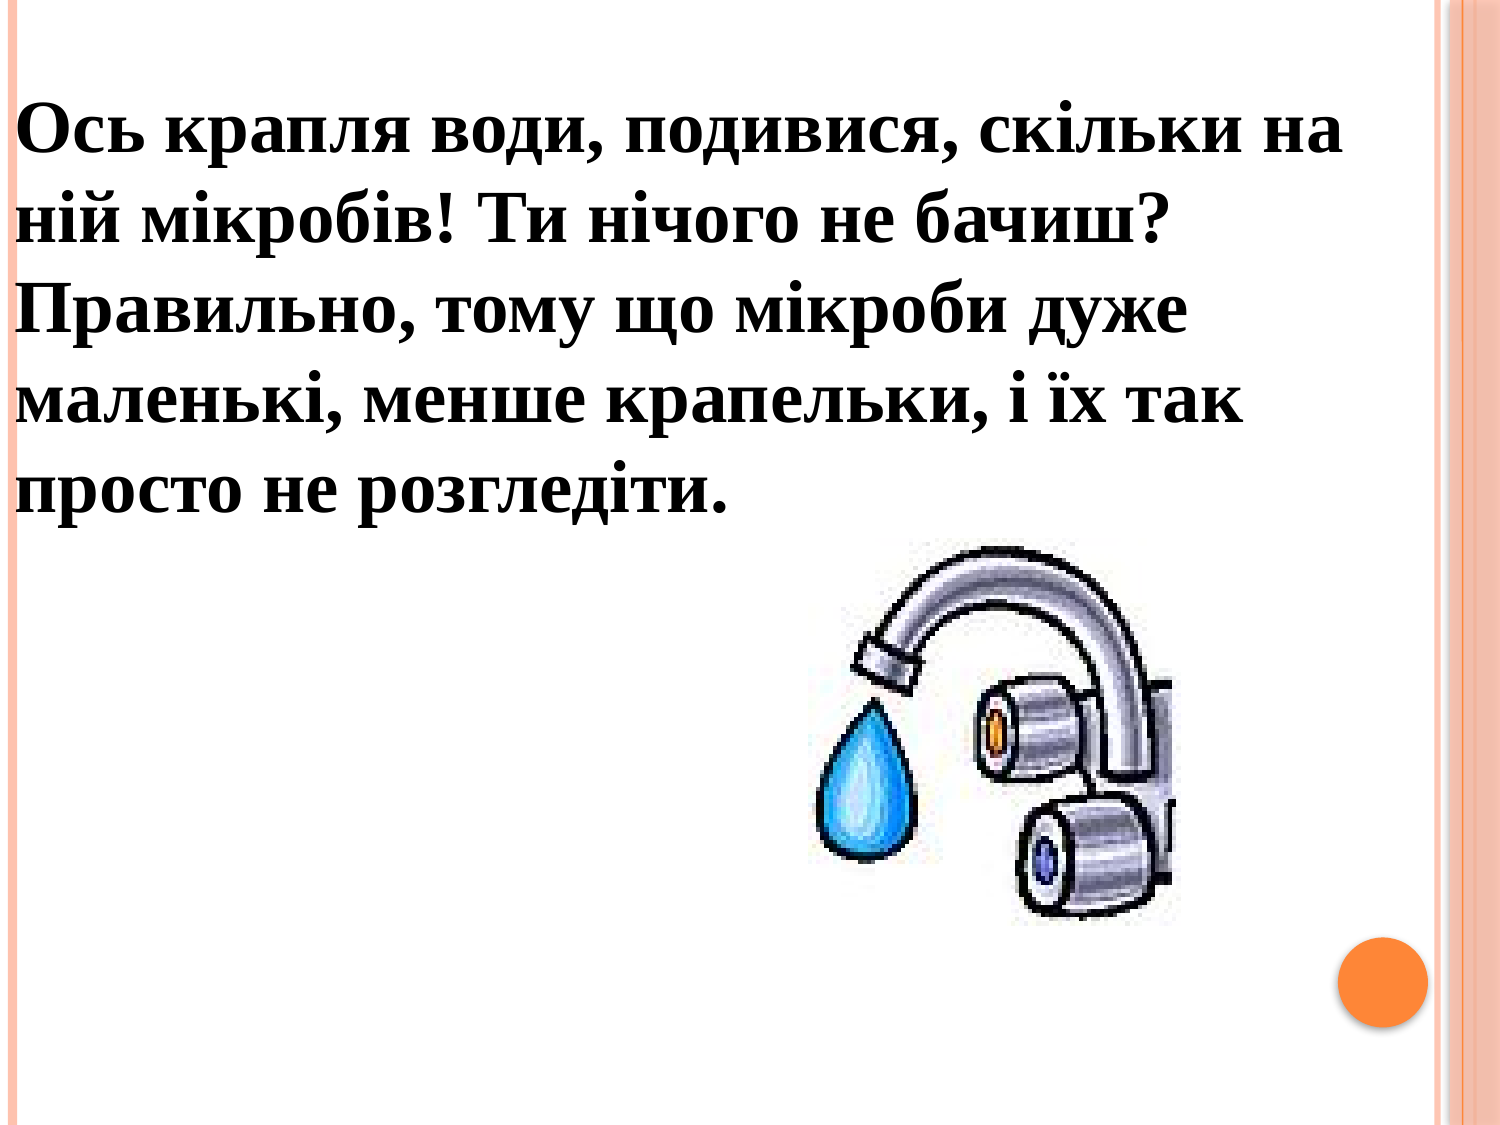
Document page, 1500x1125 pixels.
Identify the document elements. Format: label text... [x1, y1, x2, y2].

picture [808, 538, 1181, 927]
text_box Ось крапля води, подивися, скільки на ній мікробів! Ти нічого не бачиш? Правильно, тому що мікроби дуже маленькі, менше крапельки, і їх так просто не розгледіти. [0, 70, 1383, 535]
